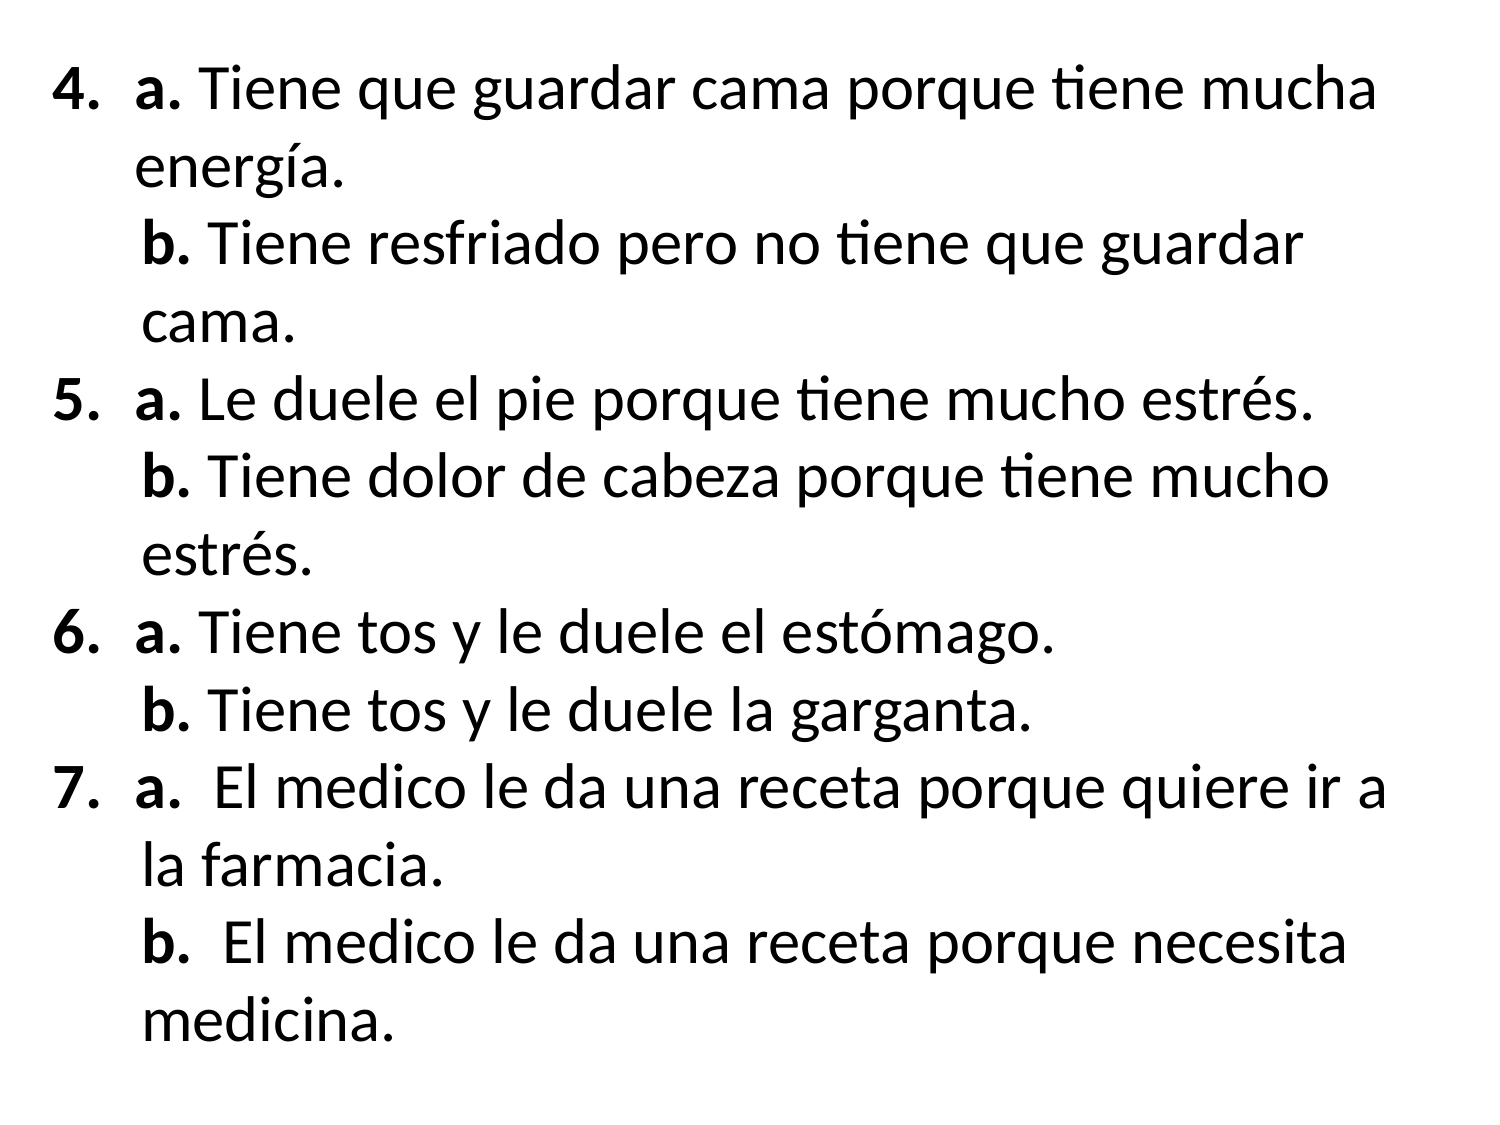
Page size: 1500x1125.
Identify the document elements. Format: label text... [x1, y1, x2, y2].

list a. Tiene que guardar cama porque tiene mucha energía. b. Tiene resfriado pero no tiene que guardar cama. a. Le duele el pie porque tiene mucho estrés. b. Tiene dolor de cabeza porque tiene mucho estrés. a. Tiene tos y le duele el estómago. b. Tiene tos y le duele la garganta. a. El medico le da una receta porque quiere ir a la farmacia. b. El medico le da una receta porque necesita medicina. [37, 37, 1450, 1063]
